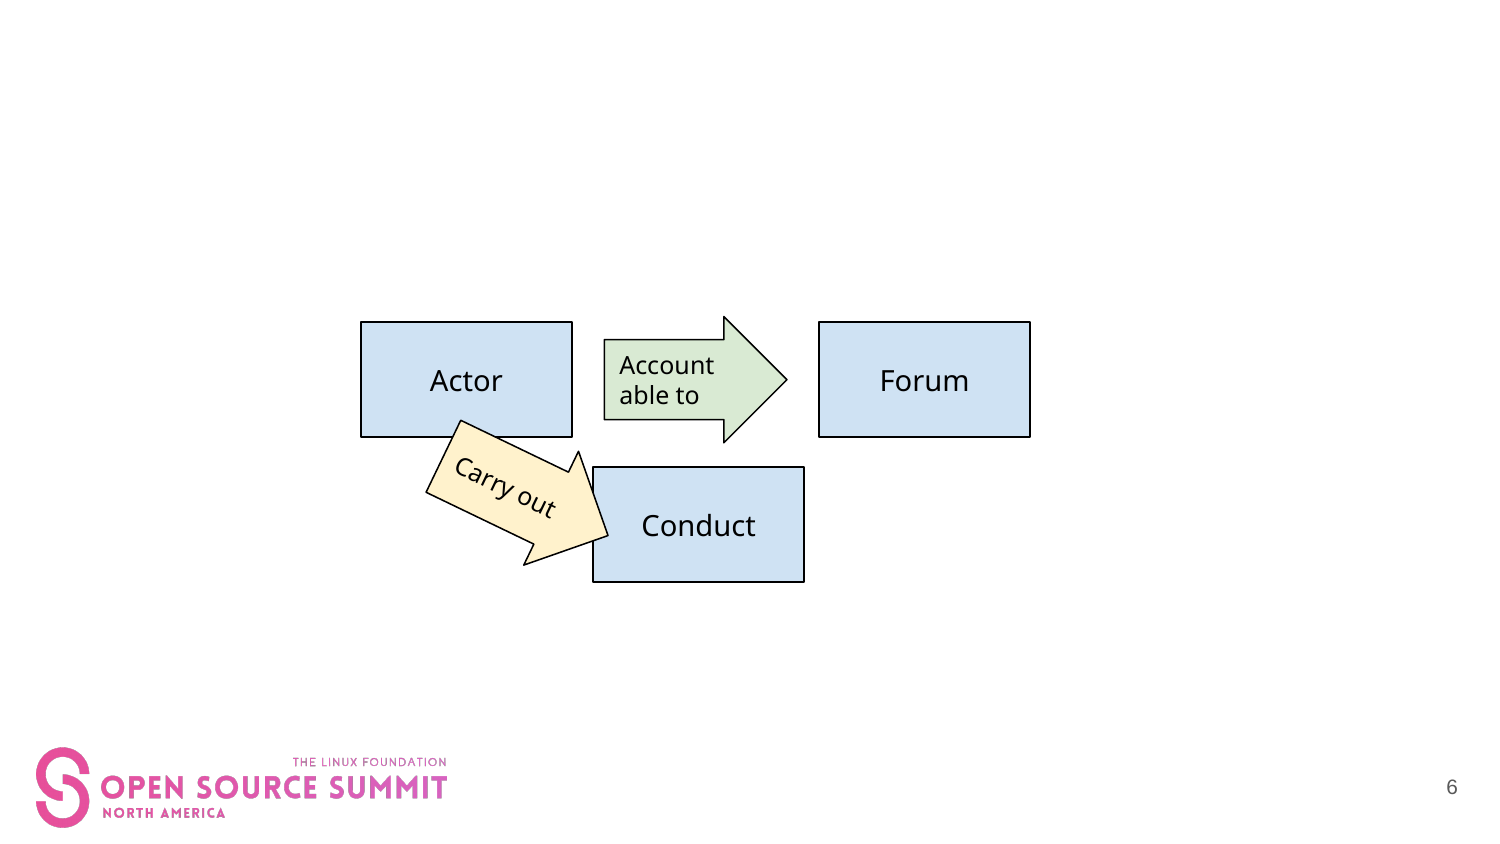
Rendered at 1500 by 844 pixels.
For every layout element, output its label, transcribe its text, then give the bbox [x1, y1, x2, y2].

text_box Actor [361, 322, 573, 438]
text_box Carry out [426, 420, 609, 566]
text_box Conduct [593, 466, 804, 582]
picture [36, 747, 447, 828]
text_box Account able to [604, 316, 787, 443]
text_box Forum [819, 322, 1031, 438]
